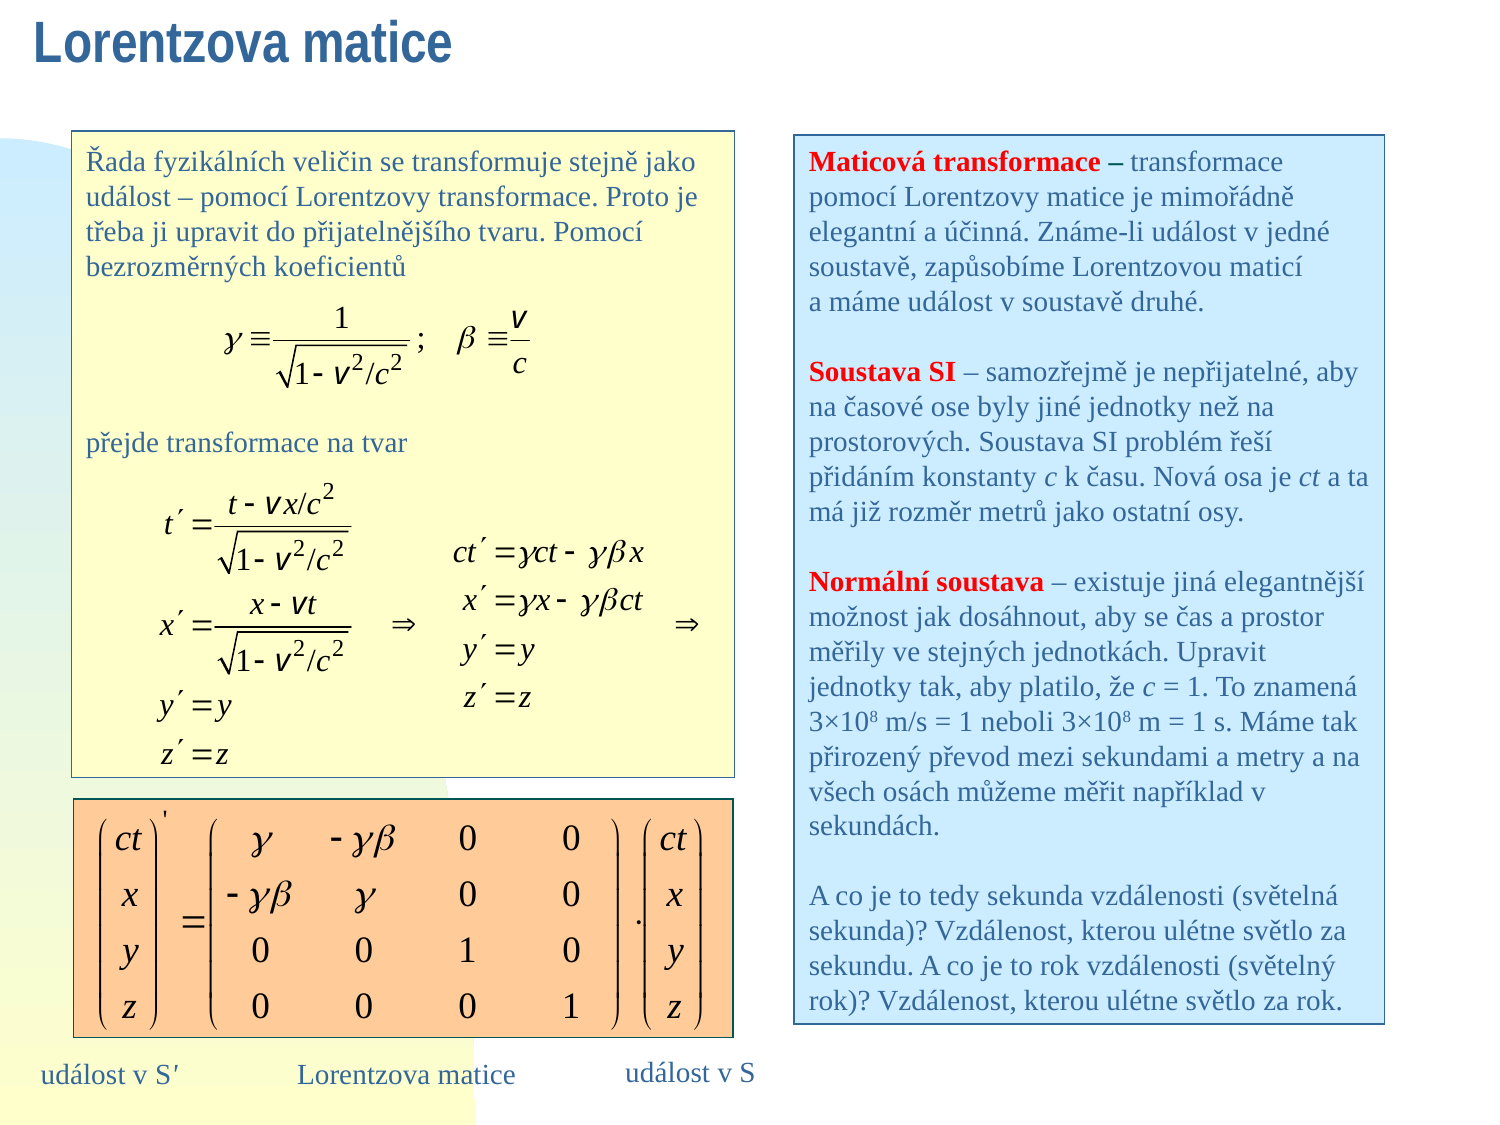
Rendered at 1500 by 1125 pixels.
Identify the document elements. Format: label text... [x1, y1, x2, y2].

text_box [71, 130, 735, 778]
text_box událost v S' [25, 1048, 193, 1098]
text_box Maticová transformace – transformace pomocí Lorentzovy matice je mimořádně elegantní a účinná. Známe-li událost v jedné soustavě, zapůsobíme Lorentzovou maticí a máme událost v soustavě druhé. Soustava SI – samozřejmě je nepřijatelné, aby na časové ose byly jiné jednotky než na prostorových. Soustava SI problém řeší přidáním konstanty c k času. Nová osa je ct a ta má již rozměr metrů jako ostatní osy. Normální soustava – existuje jiná elegantnější možnost jak dosáhnout, aby se čas a prostor měřily ve stejných jednotkách. Upravit jednotky tak, aby platilo, že c = 1. To znamená 3×108 m/s = 1 neboli 3×108 m = 1 s. Máme tak přirozený převod mezi sekundami a metry a na všech osách můžeme měřit například v sekundách. A co je to tedy sekunda vzdálenosti (světelná sekunda)? Vzdálenost, kterou ulétne světlo za sekundu. A co je to rok vzdálenosti (světelný rok)? Vzdálenost, kterou ulétne světlo za rok. [793, 135, 1385, 1024]
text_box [209, 297, 535, 395]
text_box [74, 799, 733, 1037]
text_box Lorentzova matice [18, 0, 1473, 97]
text_box Řada fyzikálních veličin se transformuje stejně jako událost – pomocí Lorentzovy transformace. Proto je třeba ji upravit do přijatelnějšího tvaru. Pomocí bezrozměrných koeficientů [71, 135, 719, 290]
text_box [151, 475, 711, 778]
text_box Lorentzova matice [282, 1047, 531, 1098]
text_box přejde transformace na tvar [71, 416, 526, 467]
text_box událost v S [610, 1046, 771, 1096]
